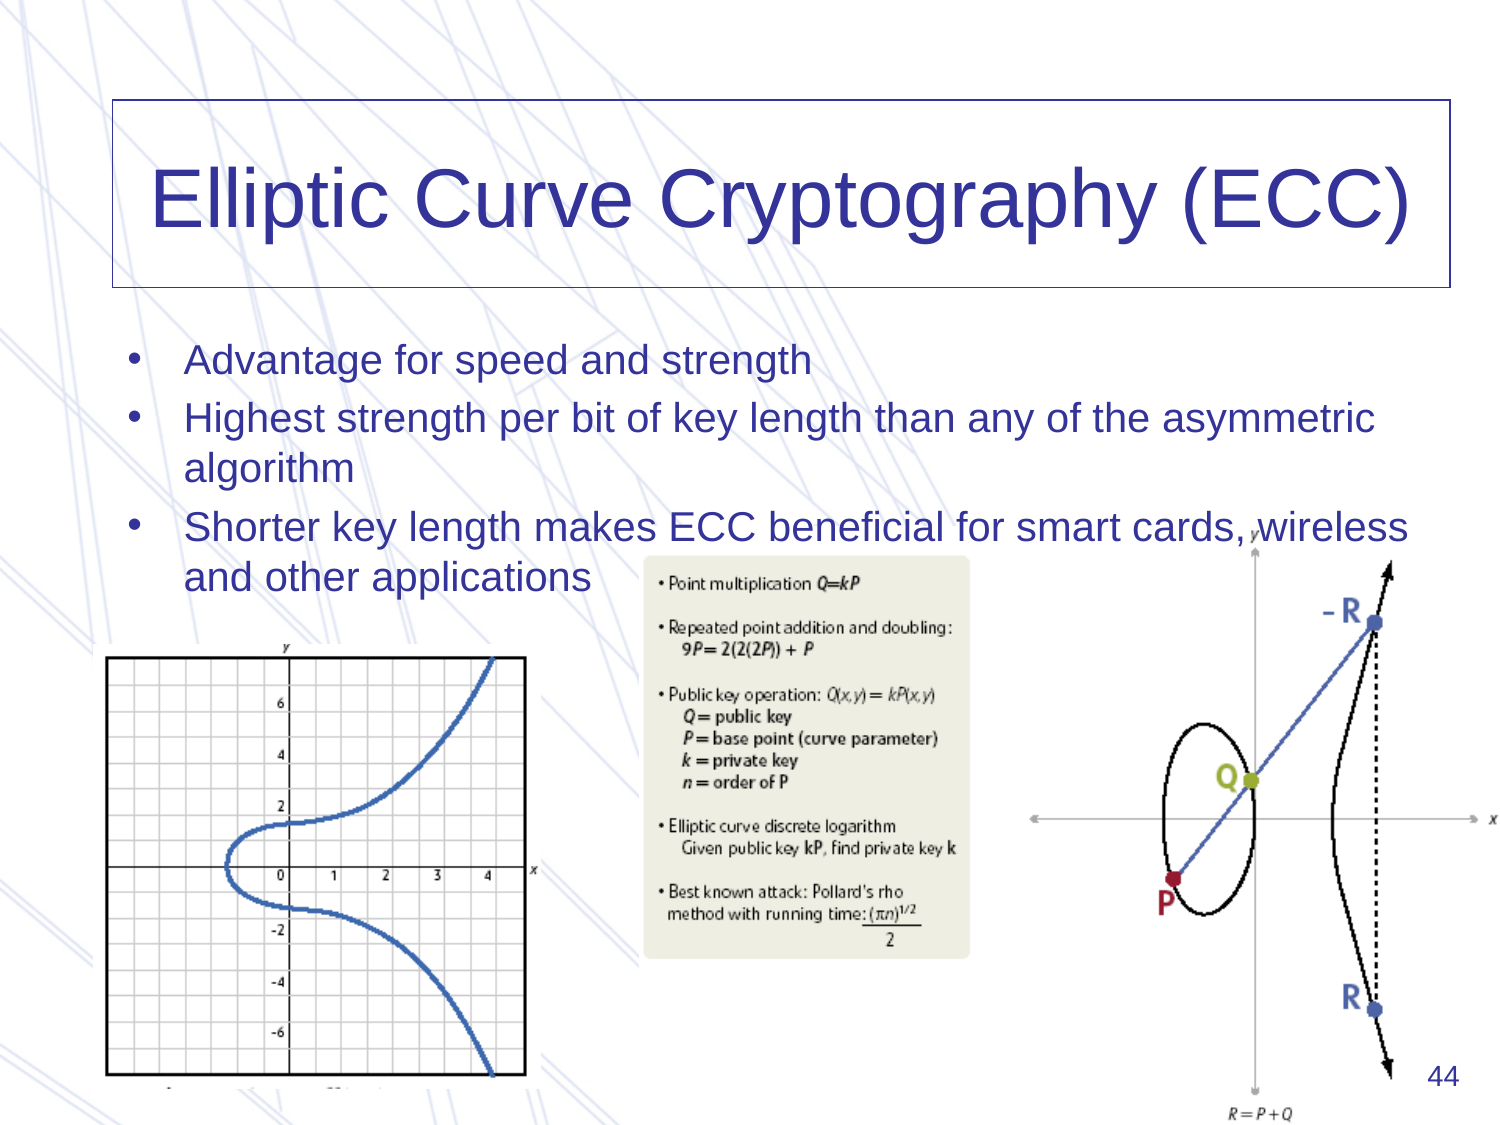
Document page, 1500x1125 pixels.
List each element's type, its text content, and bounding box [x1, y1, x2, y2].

title Elliptic Curve Cryptography (ECC)‏ [112, 99, 1451, 288]
list Advantage for speed and strength Highest strength per bit of key length than any of the asymmetric algorithm Shorter key length makes ECC beneficial for smart cards, wireless and other applications [112, 324, 1451, 657]
picture [0, 0, 1500, 1125]
